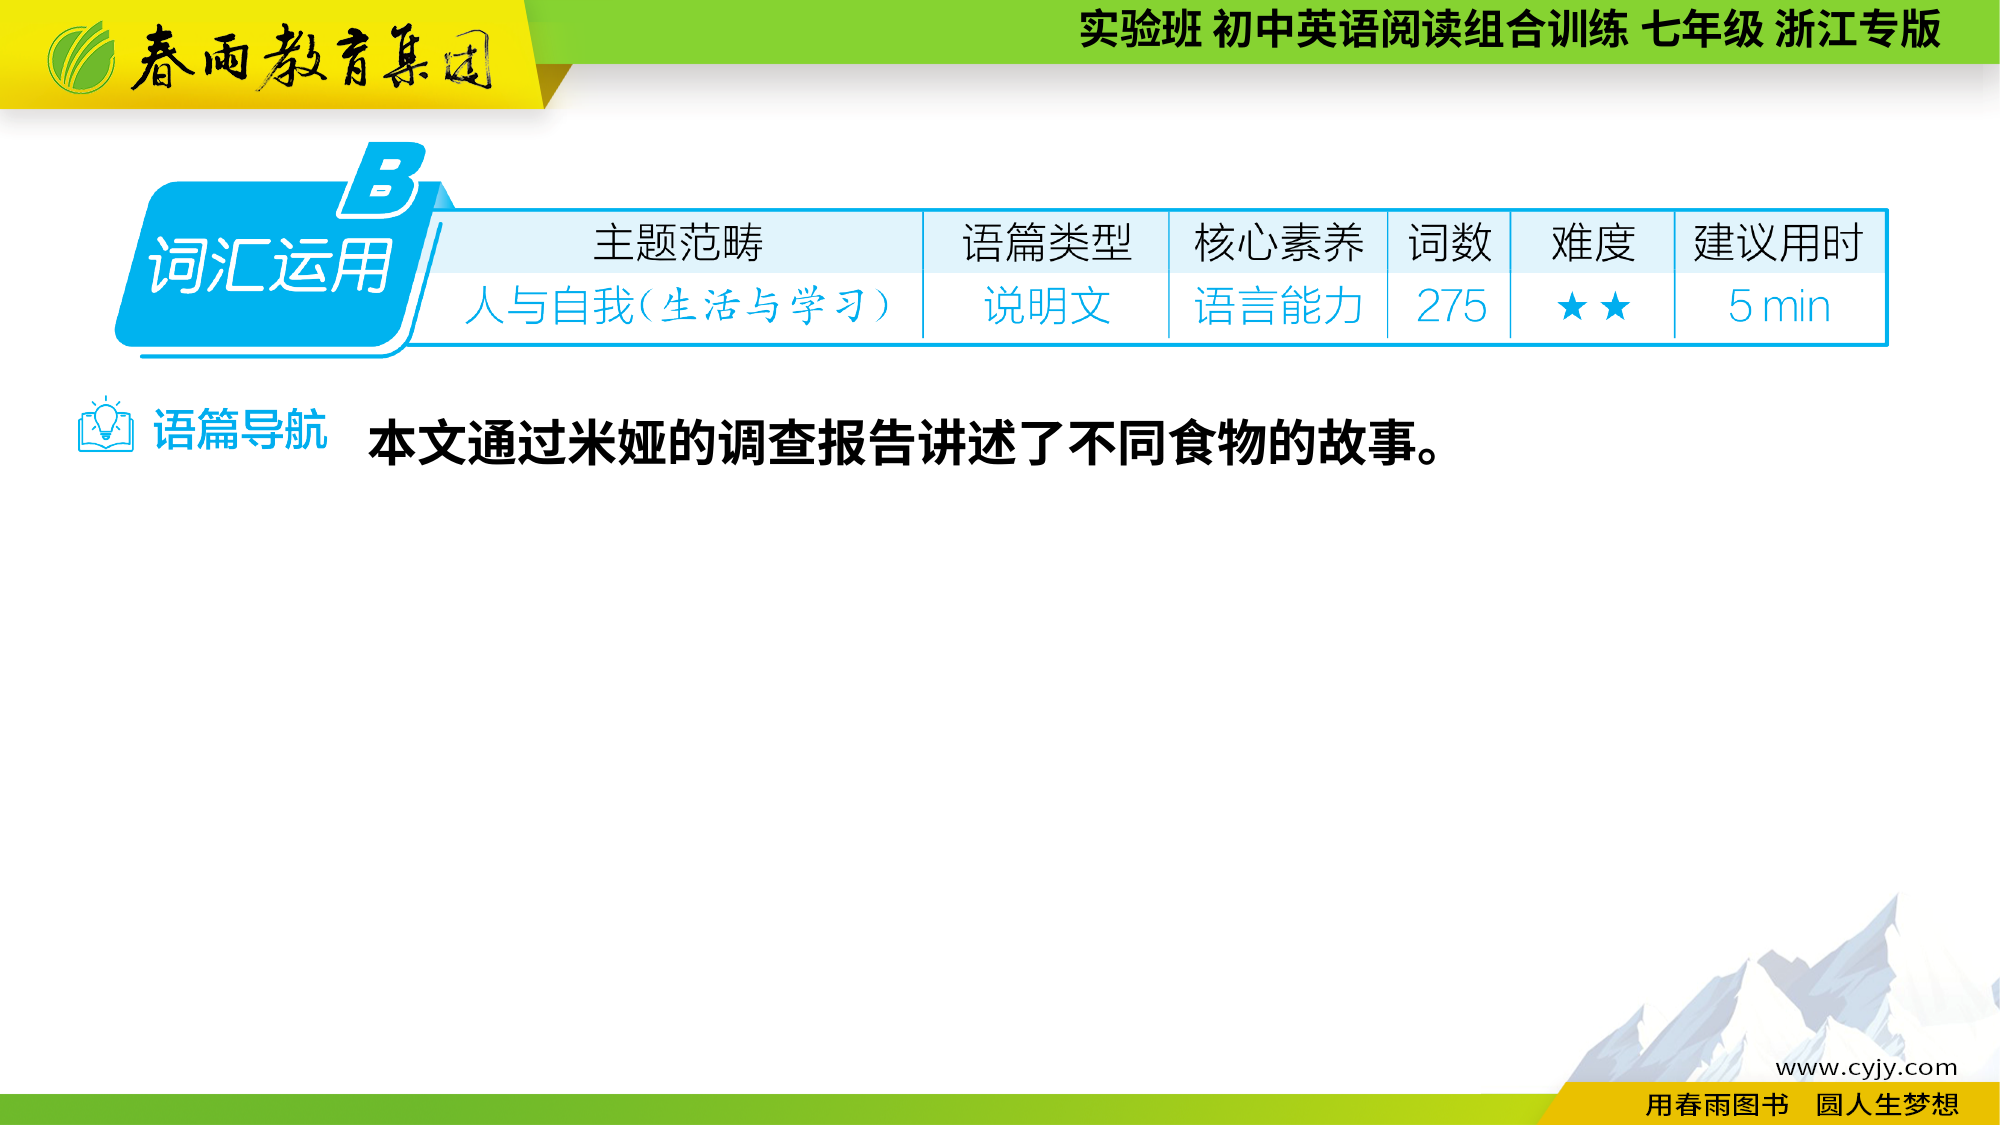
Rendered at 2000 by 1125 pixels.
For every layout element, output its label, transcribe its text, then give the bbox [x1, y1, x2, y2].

picture [0, 0, 2000, 1125]
list 本文通过米娅的调查报告讲述了不同食物的故事。 [59, 373, 1944, 469]
